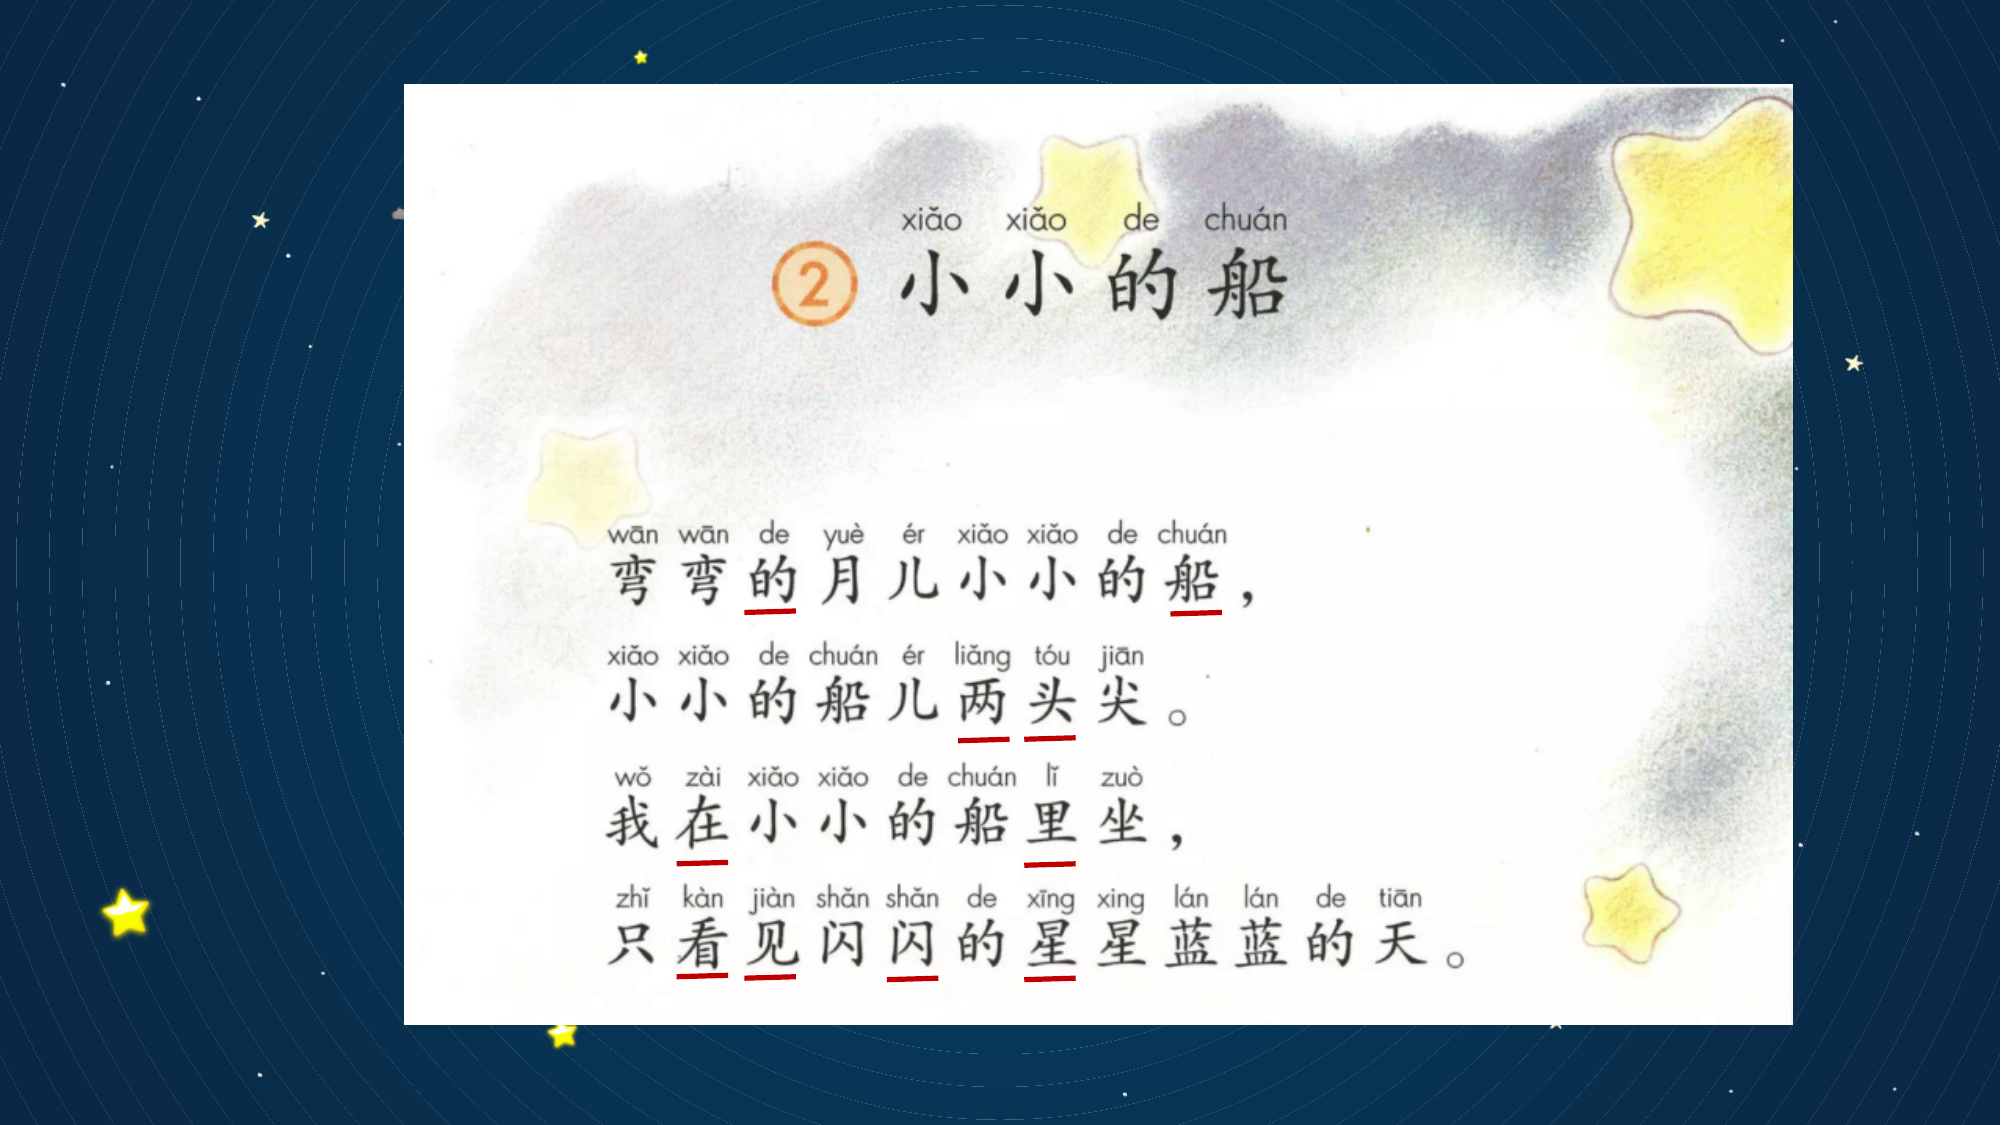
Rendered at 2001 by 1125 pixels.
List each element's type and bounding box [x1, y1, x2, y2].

text_box [47, 7, 1933, 1109]
picture [404, 84, 1793, 1025]
text_box [0, 0, 2000, 1125]
